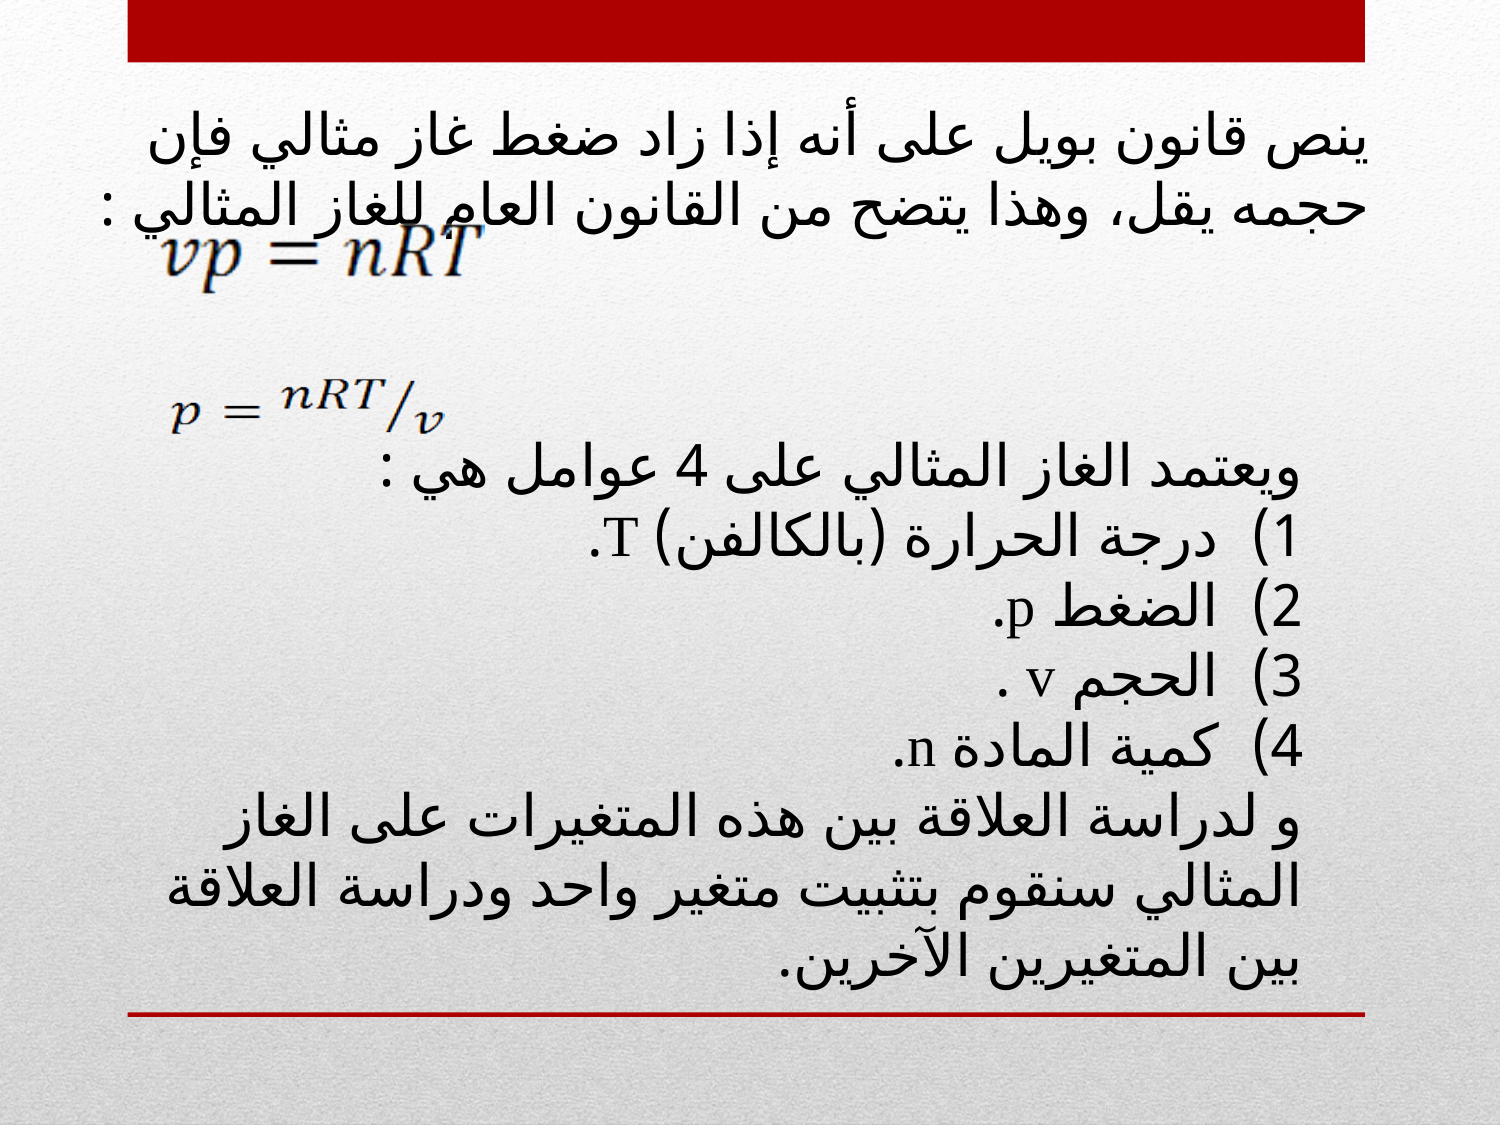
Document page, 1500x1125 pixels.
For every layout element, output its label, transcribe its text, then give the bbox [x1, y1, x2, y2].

text_box ويعتمد الغاز المثالي على 4 عوامل هي : درجة الحرارة (بالكالفن) T. الضغط p. الحجم v . كمية المادة n. و لدراسة العلاقة بين هذه المتغيرات على الغاز المثالي سنقوم بتثبيت متغير واحد ودراسة العلاقة بين المتغيرين الآخرين. [88, 420, 1319, 1066]
text_box ينص قانون بويل على أنه إذا زاد ضغط غاز مثالي فإن حجمه يقل، وهذا يتضح من القانون العام للغاز المثالي : [64, 132, 1385, 184]
text_box [0, 0, 1500, 75]
text_box ينص قانون بويل على أنه إذا زاد ضغط غاز مثالي فإن حجمه يقل، وهذا يتضح من القانون العام للغاز المثالي : [64, 185, 1385, 245]
picture [170, 372, 446, 484]
picture [158, 207, 485, 313]
text_box ينص قانون بويل على أنه إذا زاد ضغط غاز مثالي فإن حجمه يقل، وهذا يتضح من القانون العام للغاز المثالي : [64, 89, 1385, 131]
